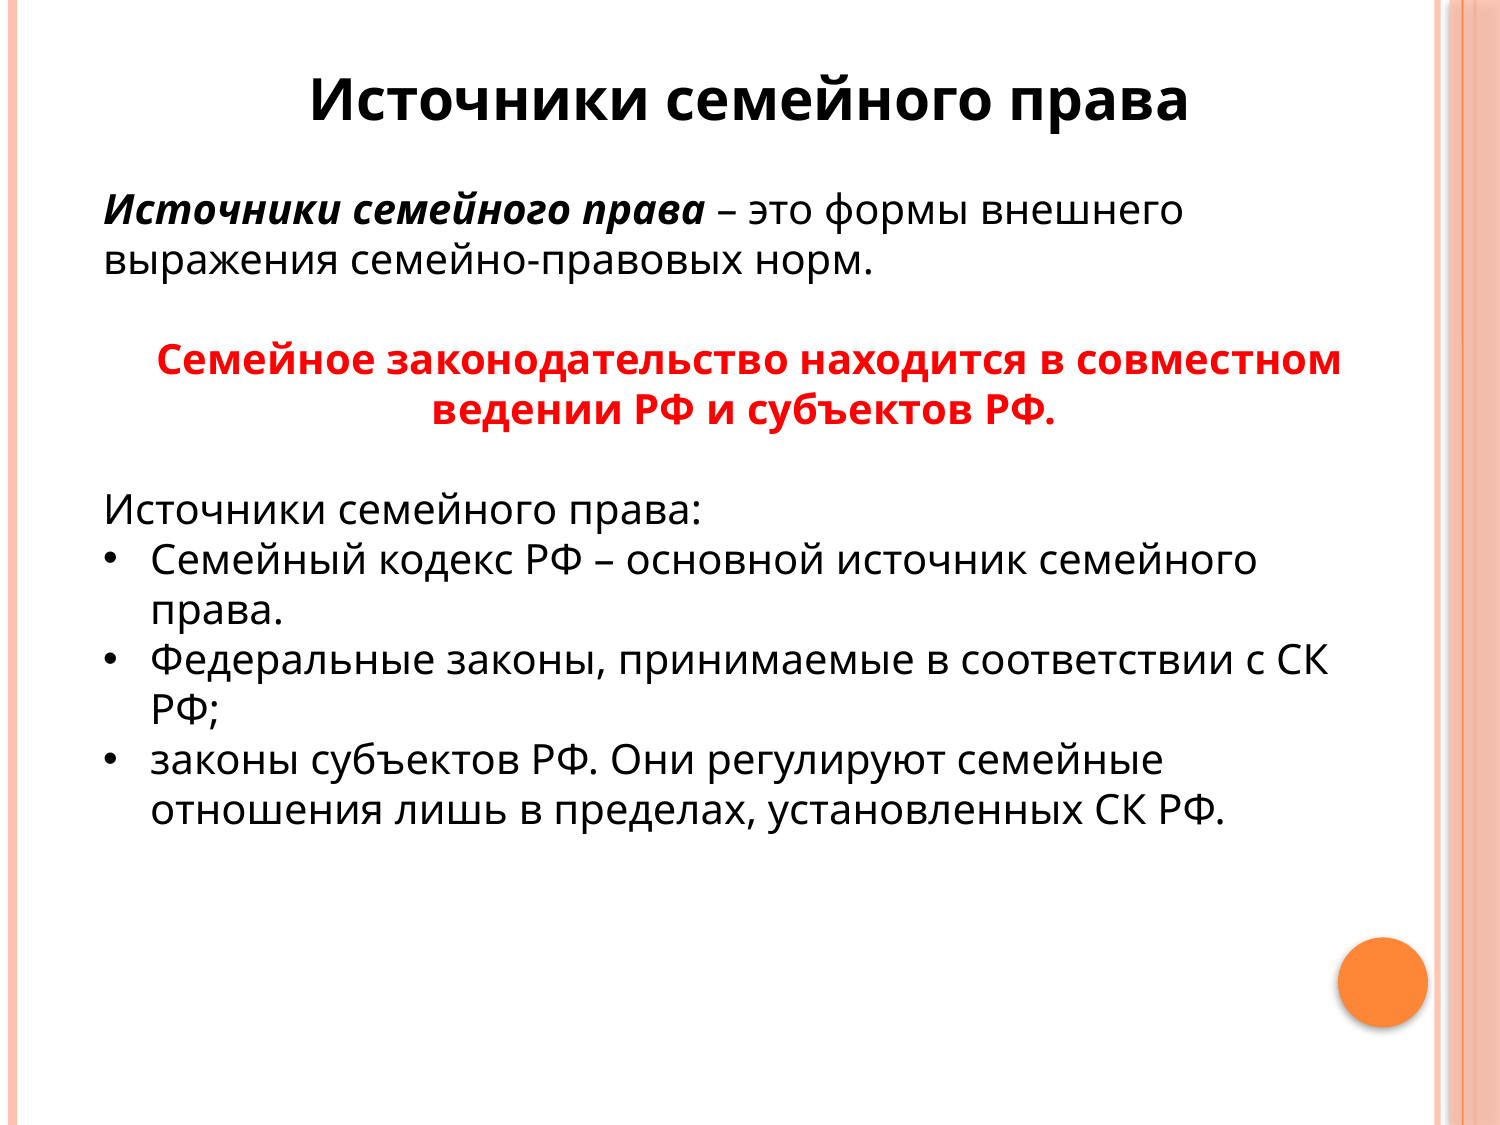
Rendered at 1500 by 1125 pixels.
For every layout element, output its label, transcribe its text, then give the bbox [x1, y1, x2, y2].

text_box Источники семейного права Источники семейного права – это формы внешнего выражения семейно-правовых норм. Семейное законодательство находится в совместном ведении РФ и субъектов РФ. Источники семейного права: Семейный кодекс РФ – основной источник семейного права. Федеральные законы, принимаемые в соответствии с СК РФ; законы субъектов РФ. Они регулируют семейные отношения лишь в пределах, установленных СК РФ. [88, 55, 1412, 841]
